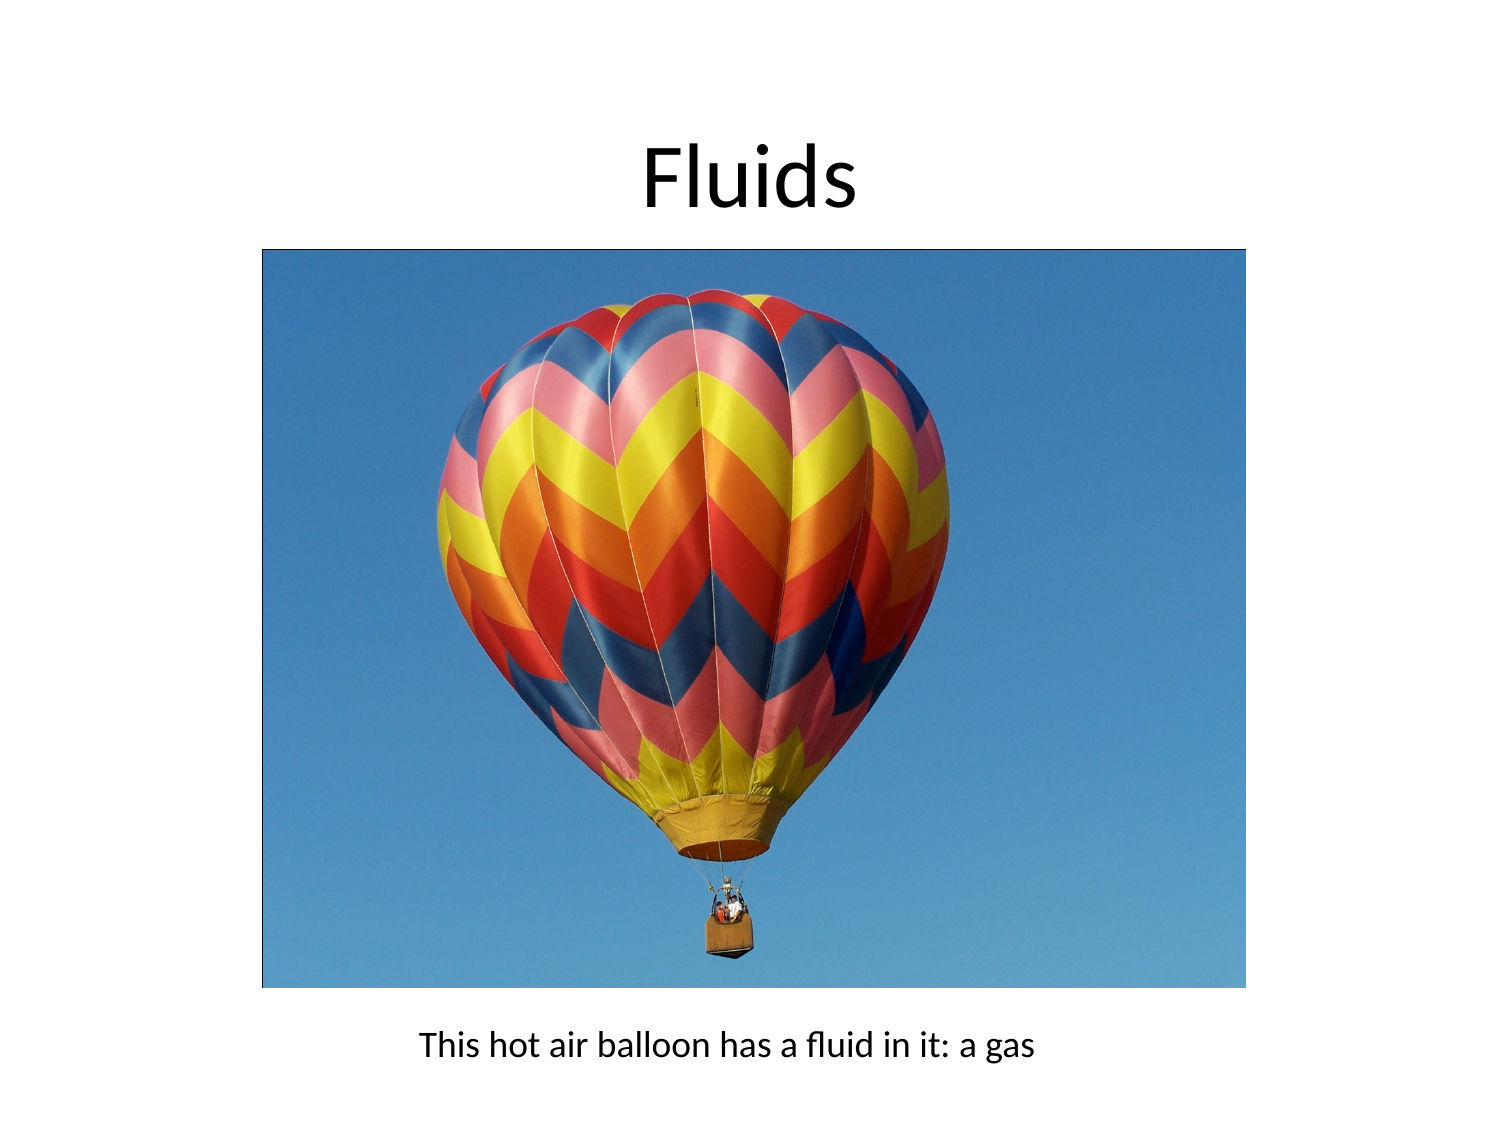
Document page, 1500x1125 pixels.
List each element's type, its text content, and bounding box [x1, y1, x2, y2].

text_box This hot air balloon has a fluid in it: a gas [404, 1012, 1051, 1073]
title Fluids [112, 50, 1388, 292]
picture [262, 249, 1247, 988]
